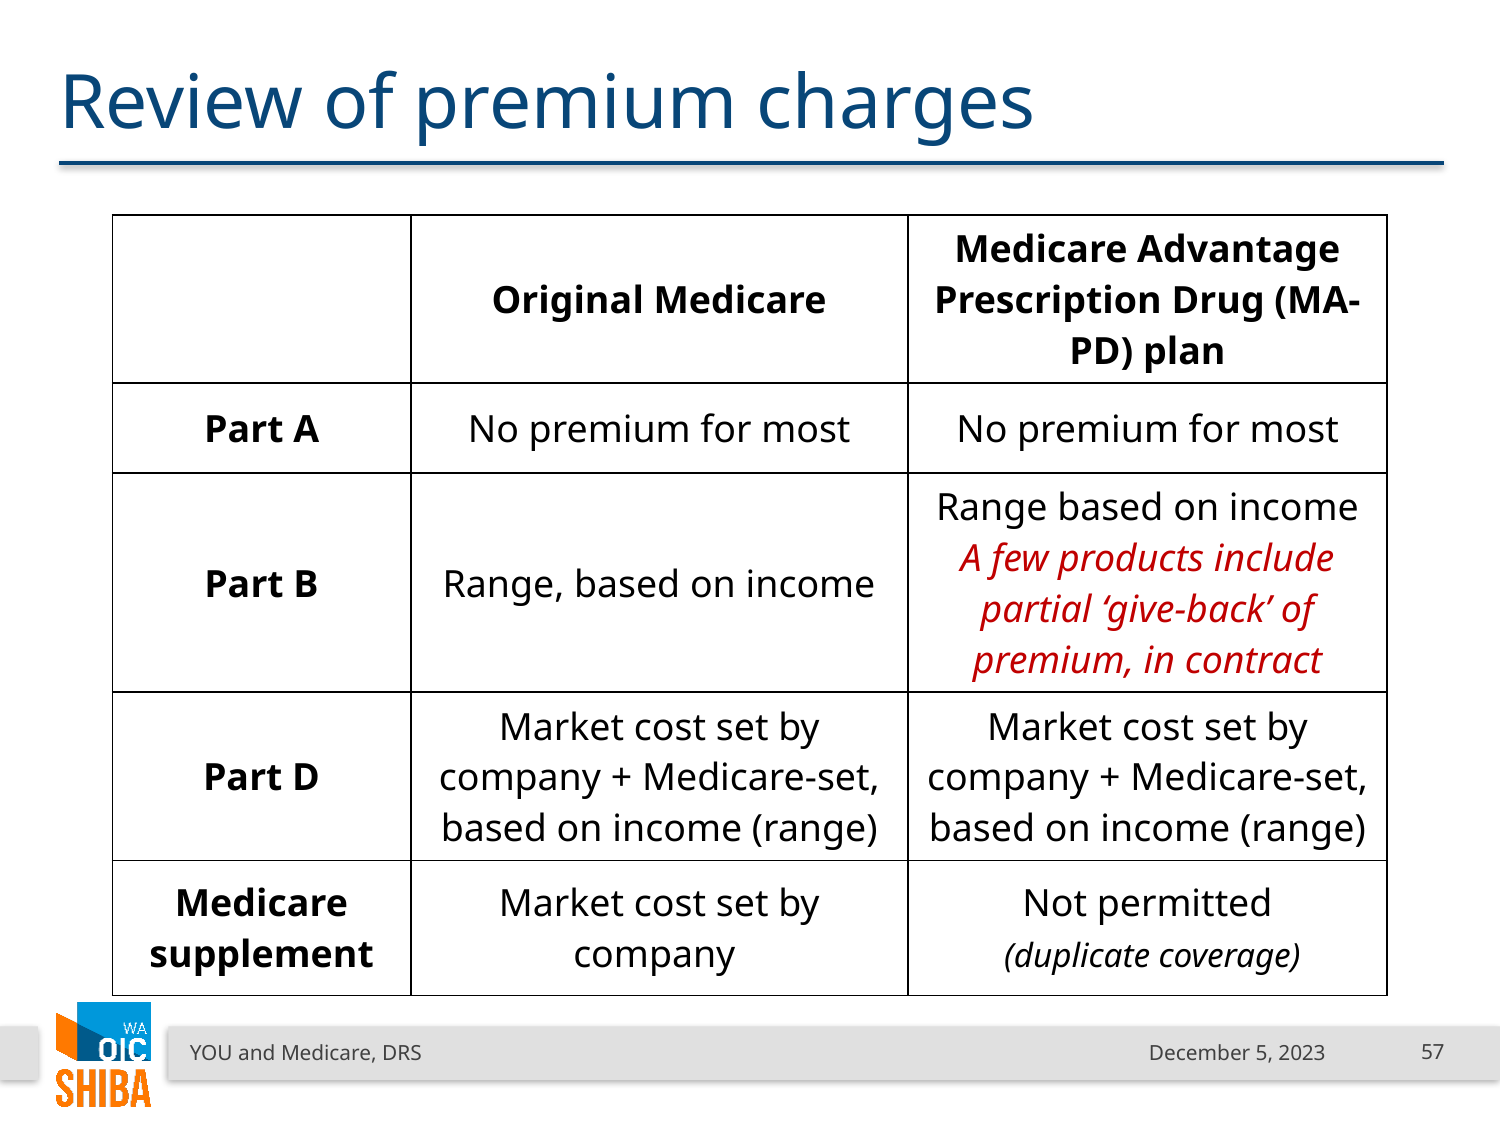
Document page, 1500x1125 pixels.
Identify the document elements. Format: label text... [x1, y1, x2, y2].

table_cell Market cost set by company + Medicare-set, based on income (range) [909, 693, 1386, 860]
table_cell No premium for most [412, 384, 907, 472]
table_cell Part D [113, 693, 410, 860]
table_cell Market cost set by company + Medicare-set, based on income (range) [412, 693, 907, 860]
table_header Medicare Advantage Prescription Drug (MA-PD) plan [909, 216, 1386, 382]
table_cell Not permitted (duplicate coverage) [909, 861, 1386, 995]
title Review of premium charges [59, 53, 1445, 164]
table_cell No premium for most [909, 384, 1386, 472]
table_cell Part B [113, 474, 410, 691]
table_cell Market cost set by company [412, 861, 907, 995]
table_header [113, 216, 410, 382]
picture [56, 1002, 151, 1107]
table_header Original Medicare [412, 216, 907, 382]
table_cell Medicare supplement [113, 861, 410, 995]
table_cell Part A [113, 384, 410, 472]
footer YOU and Medicare, DRS [190, 1035, 785, 1069]
table_cell Range, based on income [412, 474, 907, 691]
slide_number 57 [1339, 1035, 1445, 1069]
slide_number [975, 1035, 1326, 1069]
table_cell Range based on income A few products include partial ‘give-back’ of premium, in contract [909, 474, 1386, 691]
